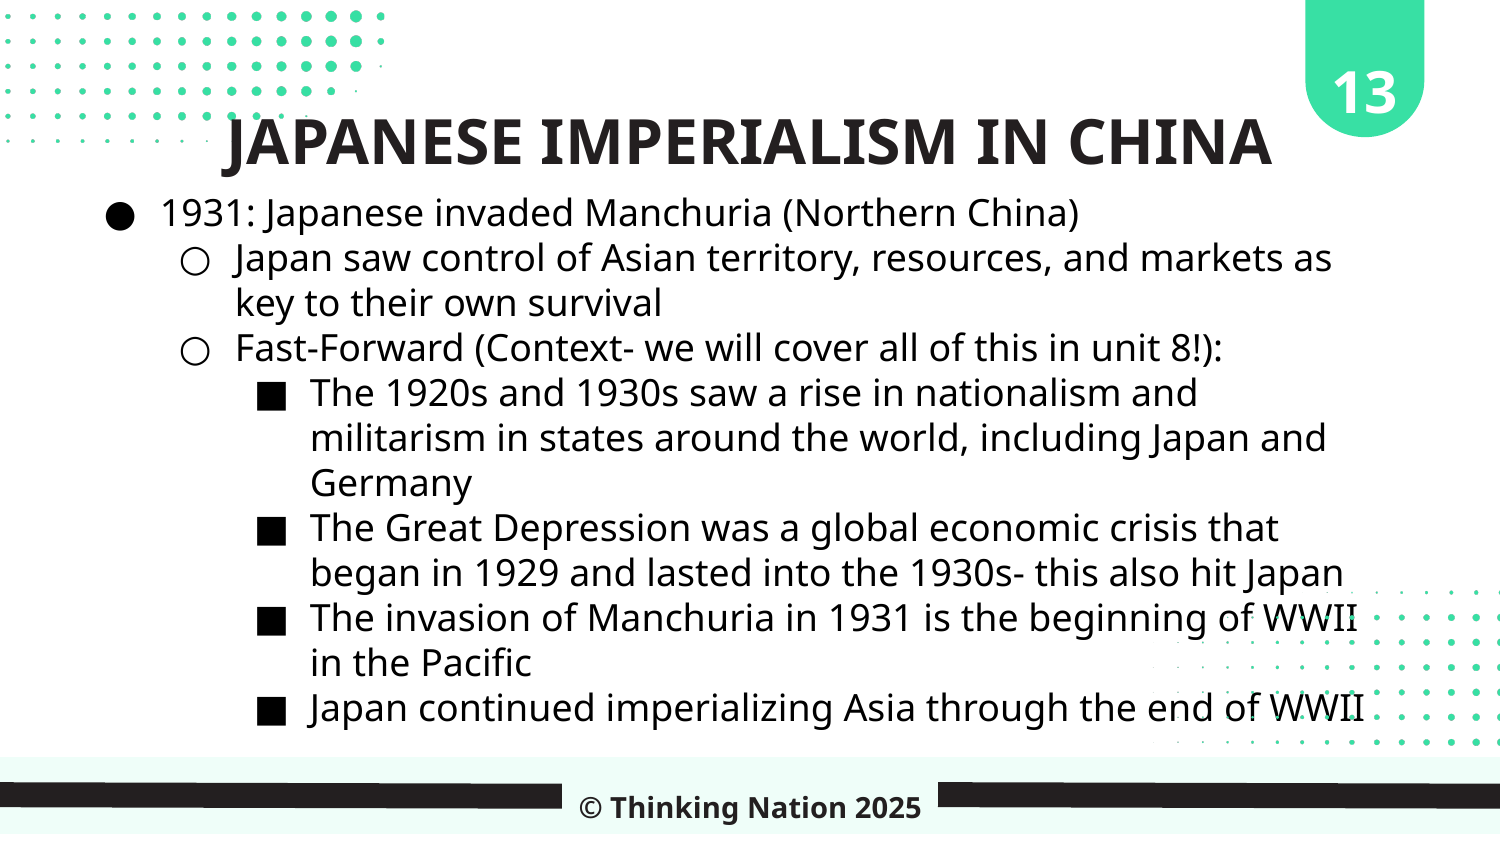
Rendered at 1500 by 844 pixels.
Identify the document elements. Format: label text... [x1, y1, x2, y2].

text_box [0, 756, 1500, 835]
text_box [1128, 590, 1500, 755]
text_box 1931: Japanese invaded Manchuria (Northern China) Japan saw control of Asian territory, resources, and markets as key to their own survival Fast-Forward (Context- we will cover all of this in unit 8!): The 1920s and 1930s saw a rise in nationalism and militarism in states around the world, including Japan and Germany The Great Depression was a global economic crisis that began in 1929 and lasted into the 1930s- this also hit Japan The invasion of Manchuria in 1931 is the beginning of WWII in the Pacific Japan continued imperializing Asia through the end of WWII [85, 189, 1380, 730]
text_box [1300, 0, 1430, 138]
text_box JAPANESE IMPERIALISM IN CHINA [209, 71, 1291, 177]
text_box [0, 0, 385, 144]
